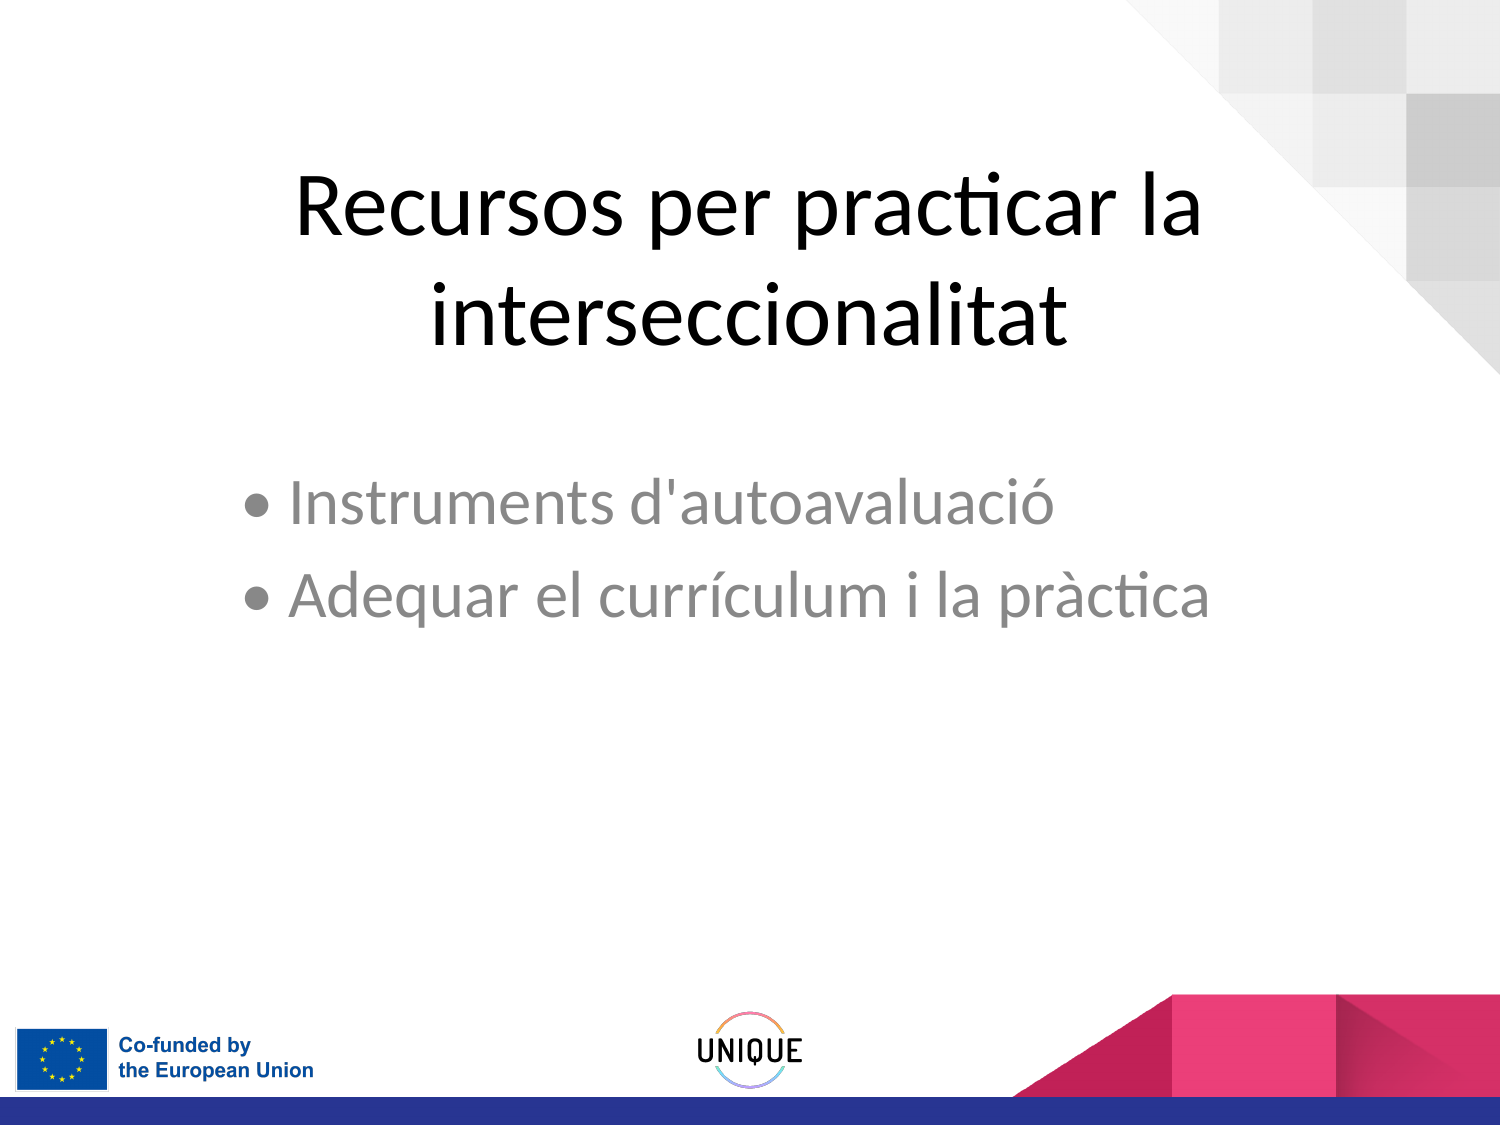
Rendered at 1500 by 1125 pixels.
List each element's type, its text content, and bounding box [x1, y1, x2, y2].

picture [0, 993, 1500, 1125]
subtitle • Instruments d'autoavaluació • Adequar el currículum i la pràctica [225, 450, 1275, 738]
picture [1125, 0, 1500, 375]
title Recursos per practicar la interseccionalitat [112, 132, 1388, 375]
